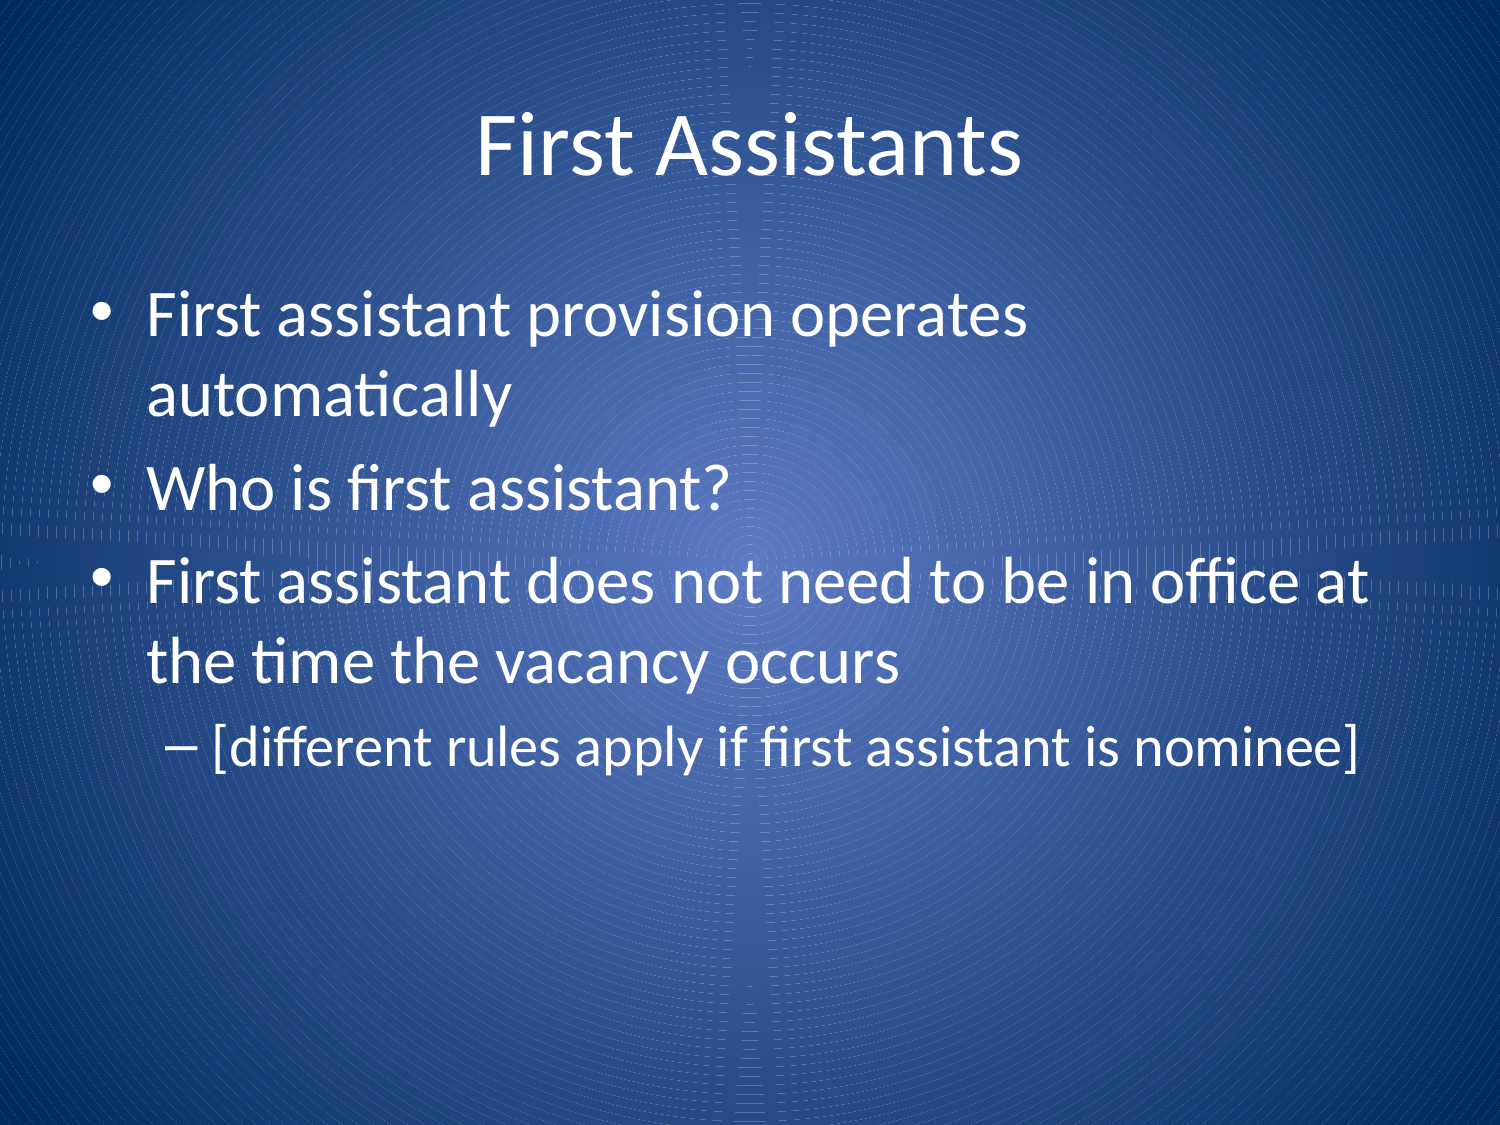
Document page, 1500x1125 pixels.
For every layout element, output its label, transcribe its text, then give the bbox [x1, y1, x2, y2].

title First Assistants [75, 45, 1425, 233]
list First assistant provision operates automatically Who is first assistant? First assistant does not need to be in office at the time the vacancy occurs [different rules apply if first assistant is nominee] [75, 262, 1425, 1005]
